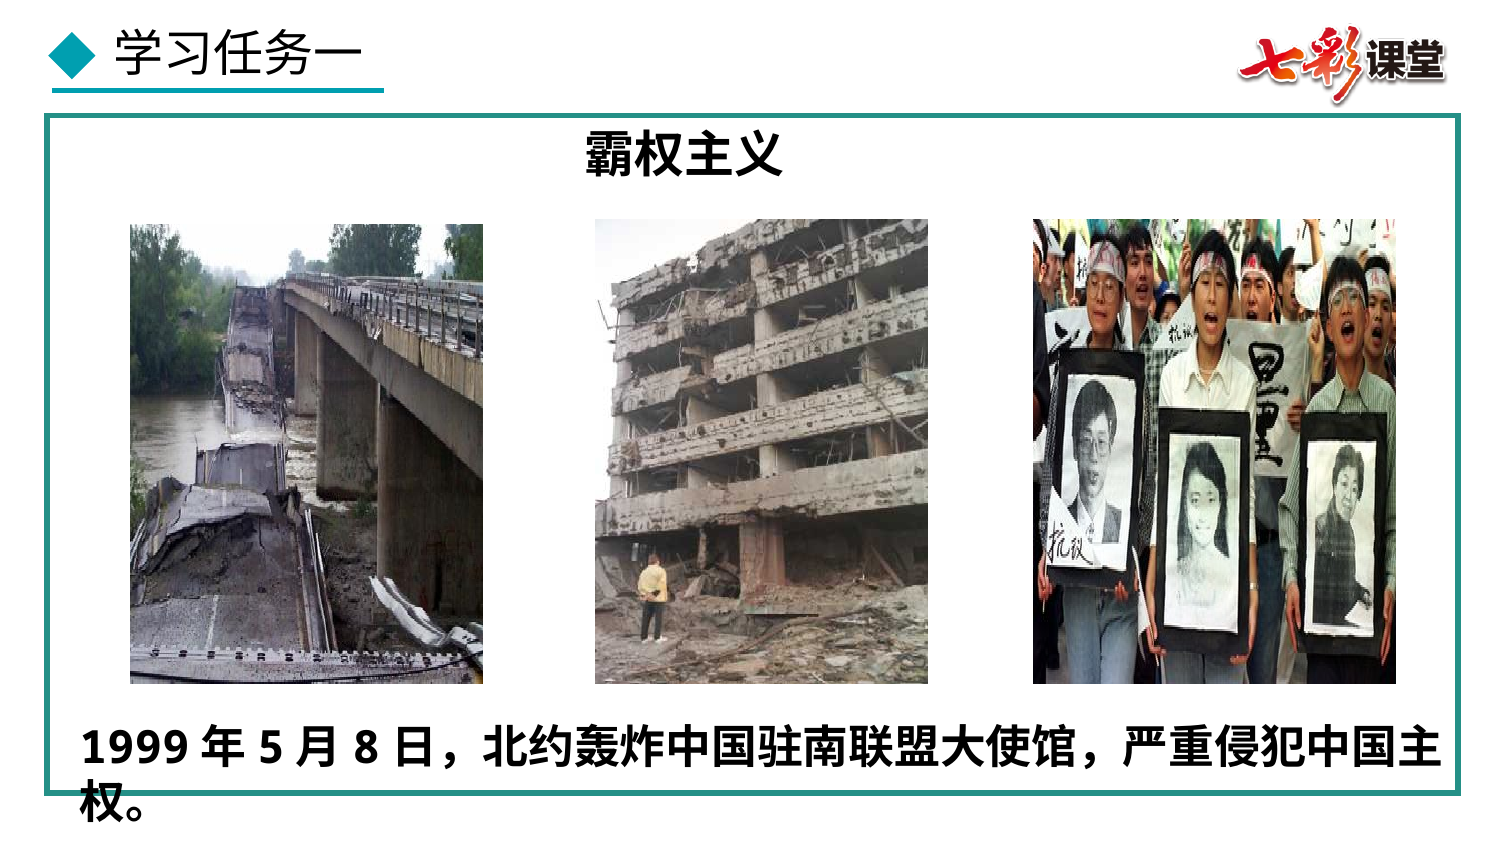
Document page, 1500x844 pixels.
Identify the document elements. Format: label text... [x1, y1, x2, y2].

picture [1032, 218, 1397, 685]
picture [594, 218, 929, 685]
text_box 霸权主义 [395, 114, 974, 189]
picture [129, 223, 483, 685]
text_box 1999年5月8日，北约轰炸中国驻南联盟大使馆，严重侵犯中国主权。 [64, 710, 1459, 787]
picture [1234, 20, 1451, 108]
